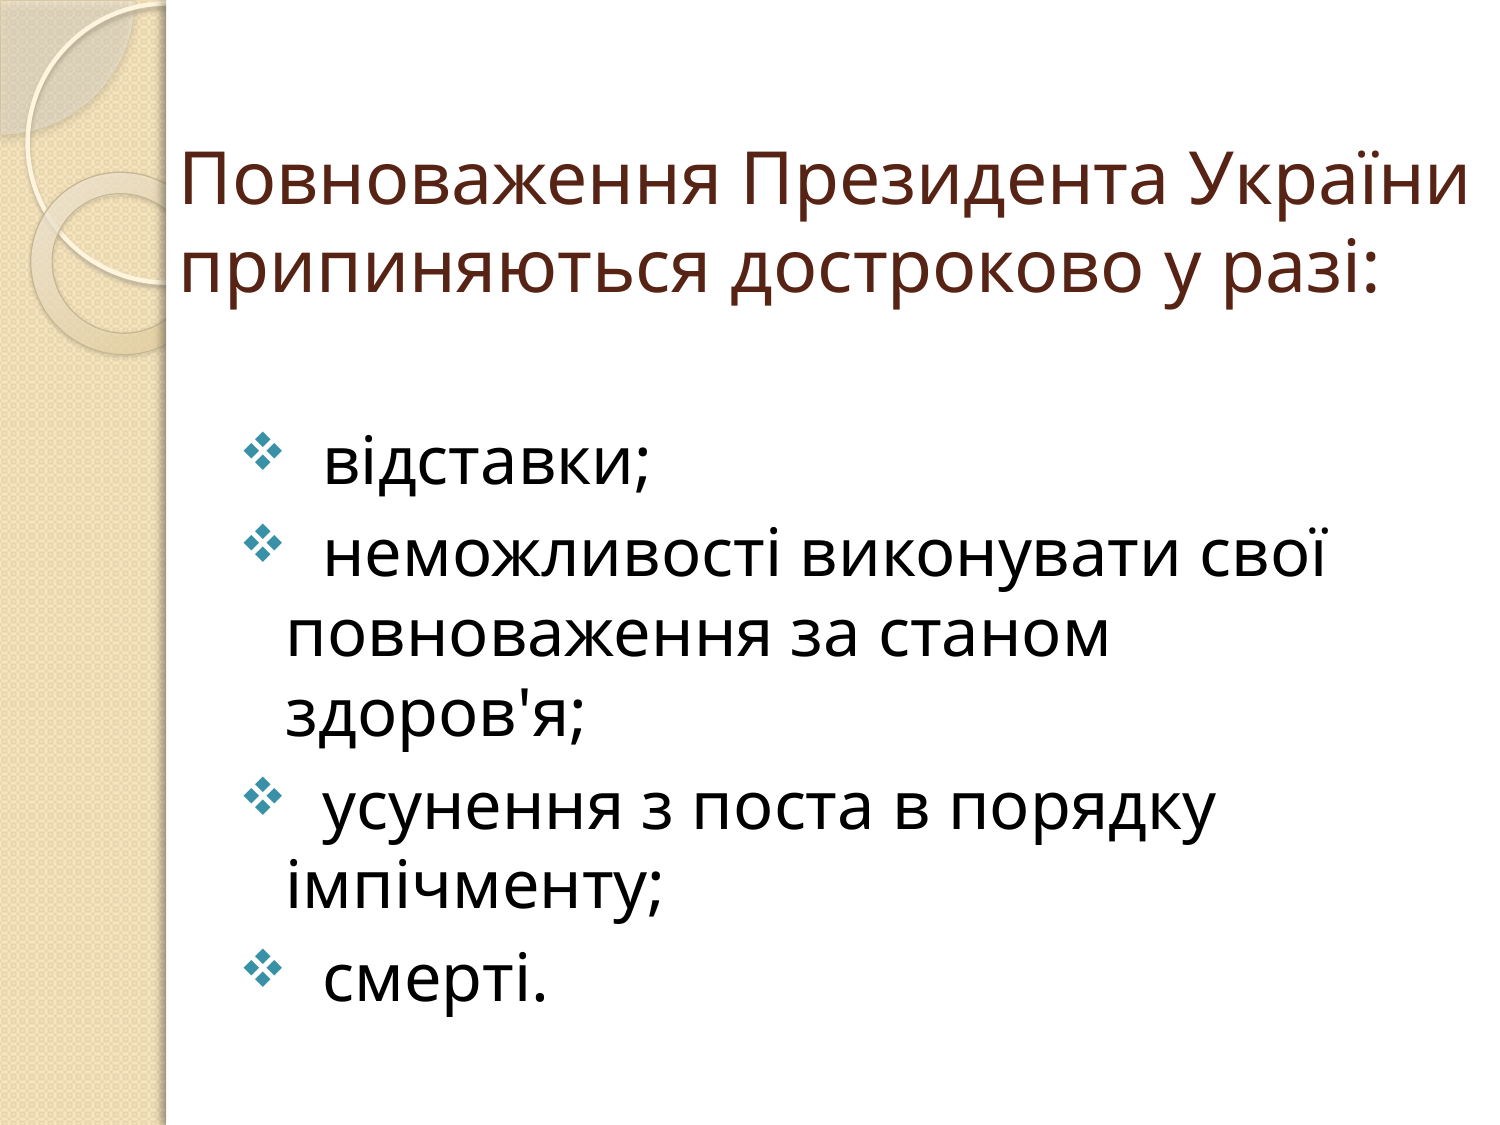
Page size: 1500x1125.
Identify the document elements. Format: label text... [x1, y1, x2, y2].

title Повноваження Президента України припиняються достроково у разі: [164, 93, 1500, 434]
list відставки; неможливості виконувати свої повноваження за станом здоров'я; усунення з поста в порядку імпічменту; смерті. [210, 410, 1441, 1022]
